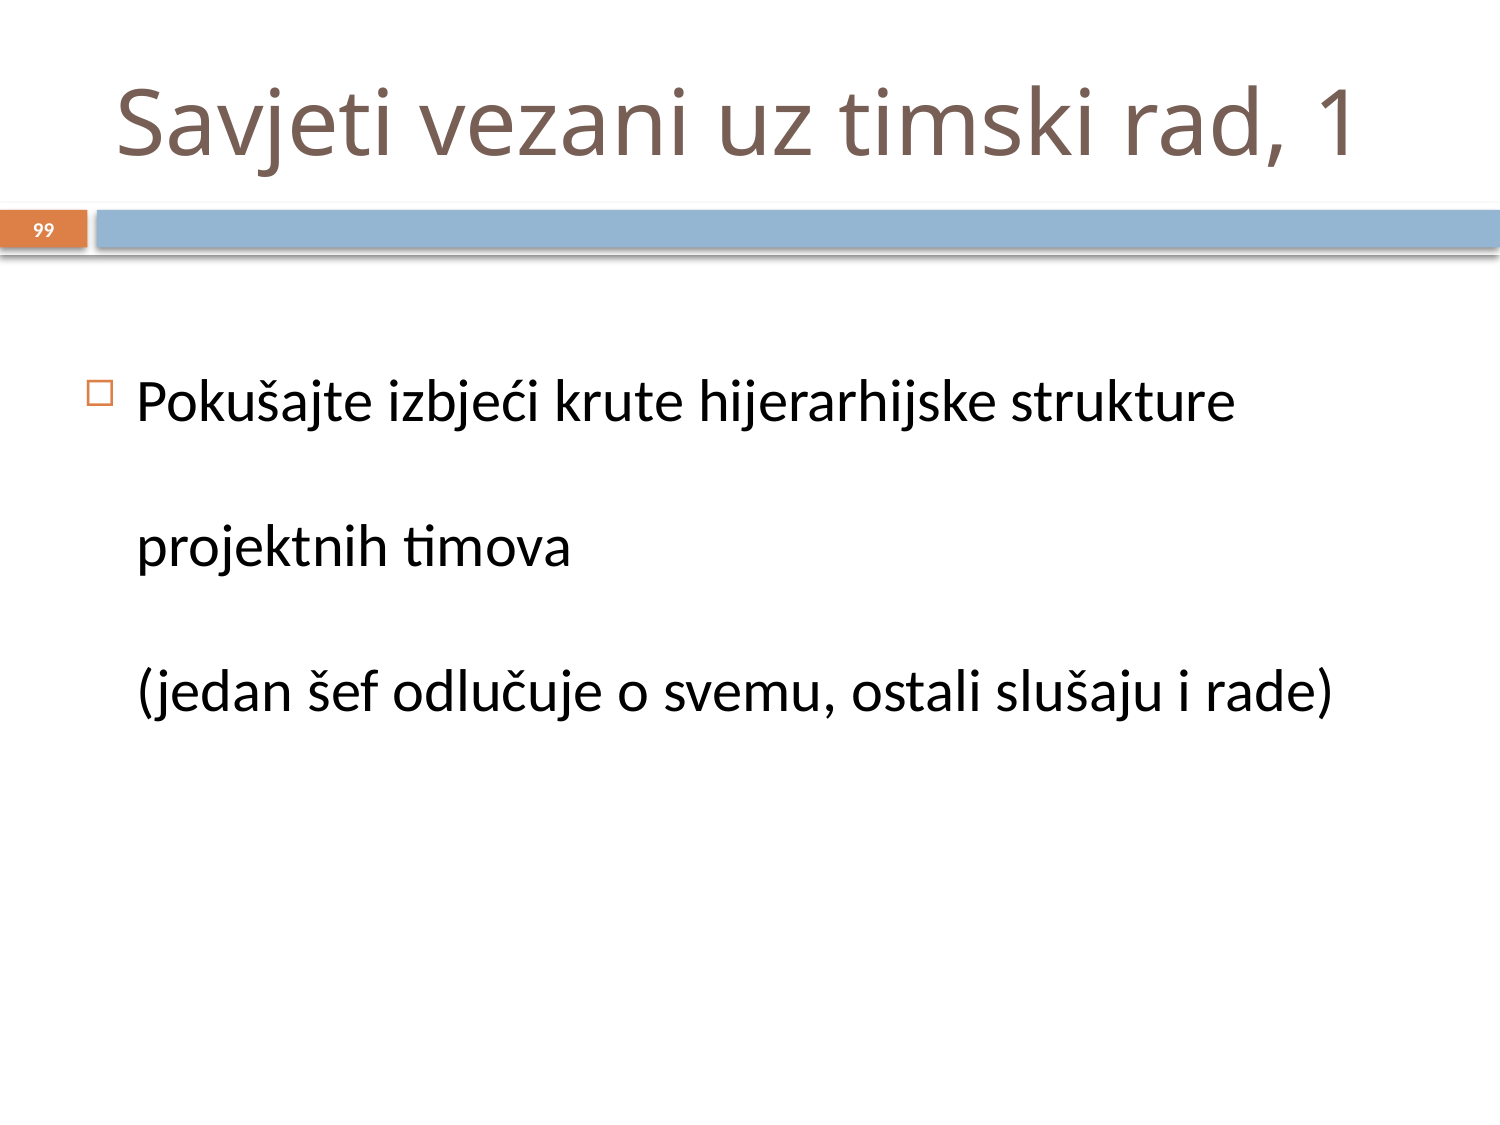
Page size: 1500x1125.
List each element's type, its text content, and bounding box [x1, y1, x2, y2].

list Pokušajte izbjeći krute hijerarhijske strukture projektnih timova (jedan šef odlučuje o svemu, ostali slušaju i rade) [62, 281, 1443, 1105]
slide_number 99 [0, 208, 88, 249]
title Savjeti vezani uz timski rad, 1 [100, 37, 1439, 201]
